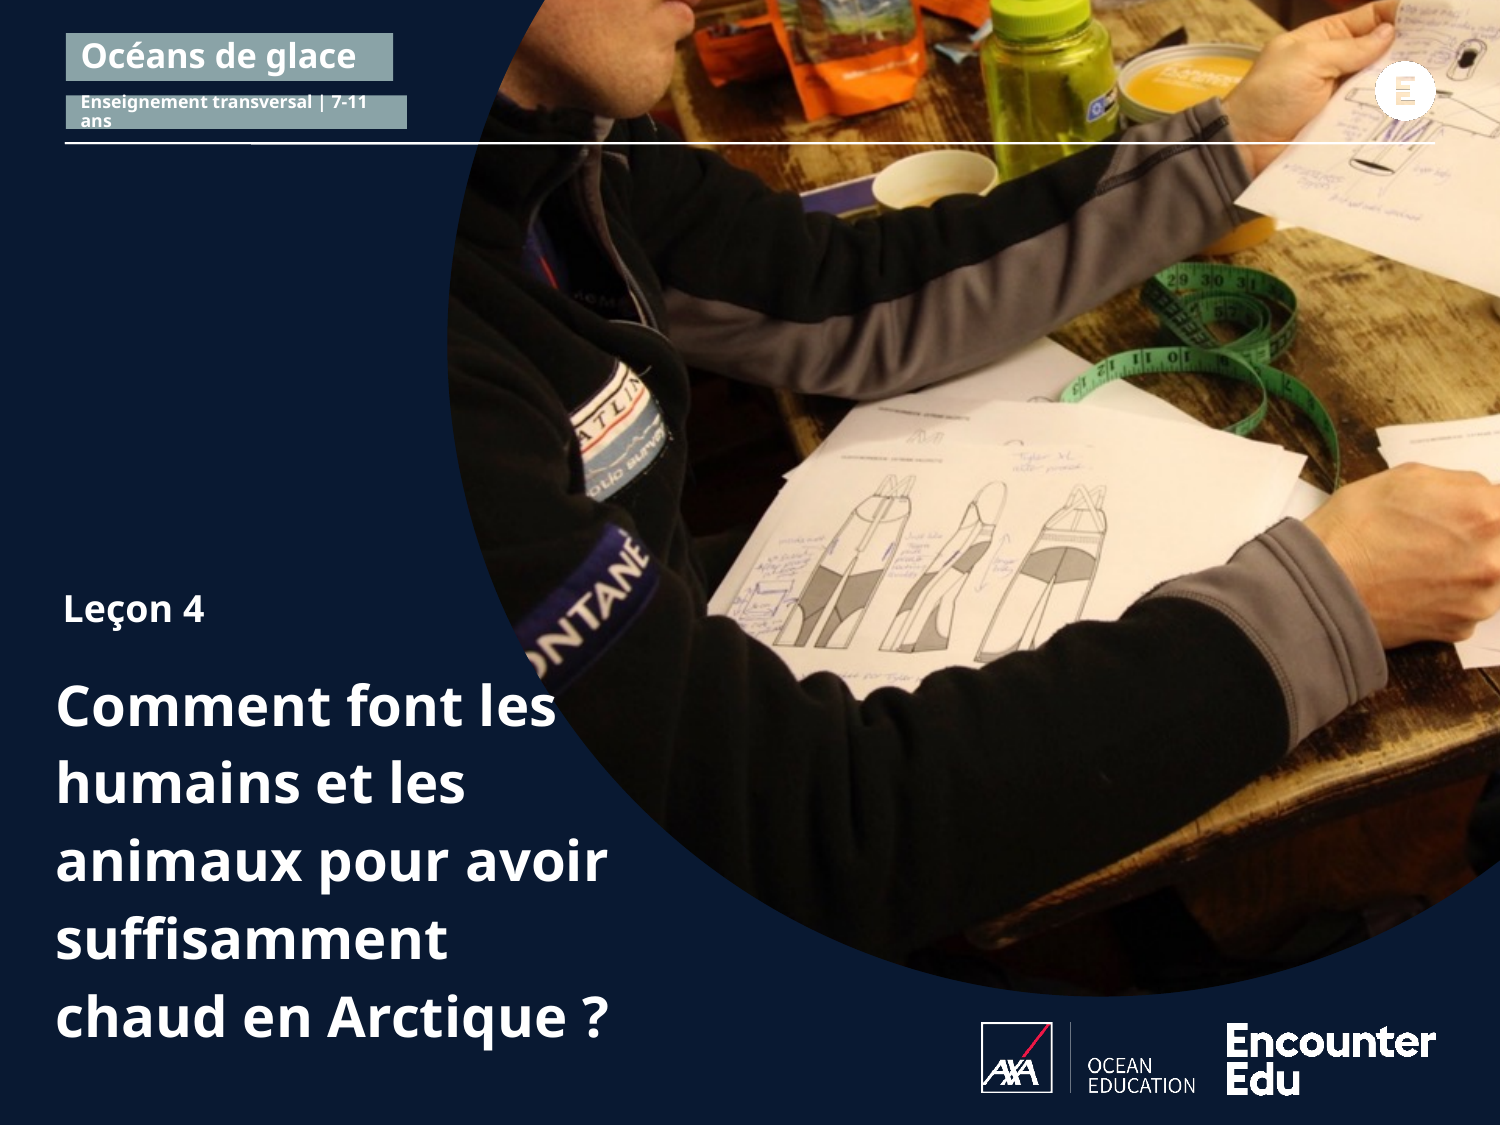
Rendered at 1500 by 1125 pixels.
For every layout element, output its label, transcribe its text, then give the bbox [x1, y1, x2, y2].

list Leçon 4 [54, 582, 445, 639]
list Enseignement transversal | 7-11 ans [65, 94, 408, 130]
picture [1373, 58, 1437, 123]
list Océans de glace [65, 32, 394, 82]
picture [1222, 1020, 1443, 1097]
text_box [447, 0, 1500, 997]
list Comment font les humains et les animaux pour avoir suffisamment chaud en Arctique ? [47, 651, 639, 1019]
picture [981, 1021, 1195, 1093]
